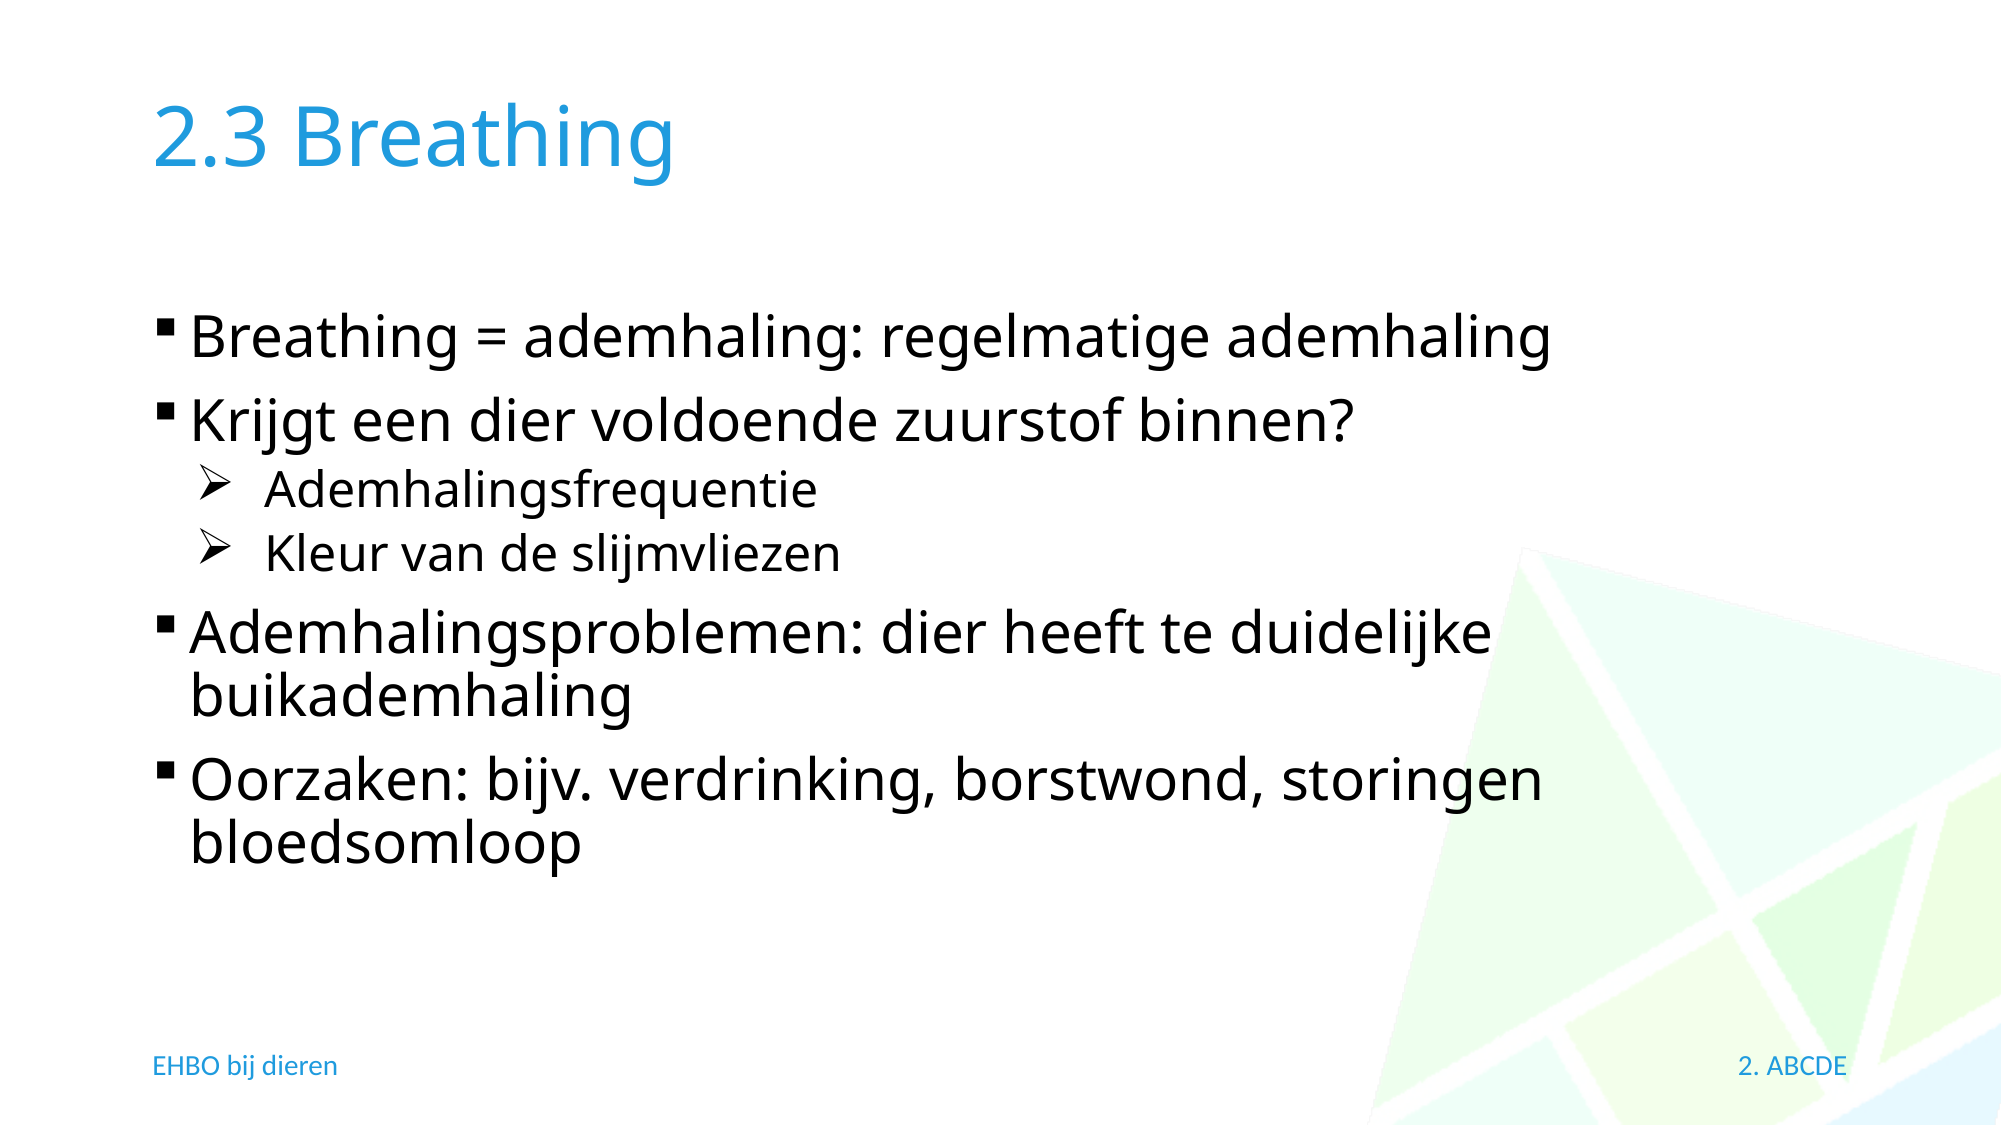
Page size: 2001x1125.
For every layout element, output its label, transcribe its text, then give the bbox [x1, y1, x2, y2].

list Breathing = ademhaling: regelmatige ademhaling Krijgt een dier voldoende zuurstof binnen? Ademhalingsfrequentie Kleur van de slijmvliezen Ademhalingsproblemen: dier heeft te duidelijke buikademhaling Oorzaken: bijv. verdrinking, borstwond, storingen bloedsomloop [137, 299, 1863, 1014]
list 2. ABCDE [1412, 1042, 1863, 1103]
title 2.3 Breathing [137, 59, 1863, 220]
list EHBO bij dieren [137, 1042, 588, 1103]
